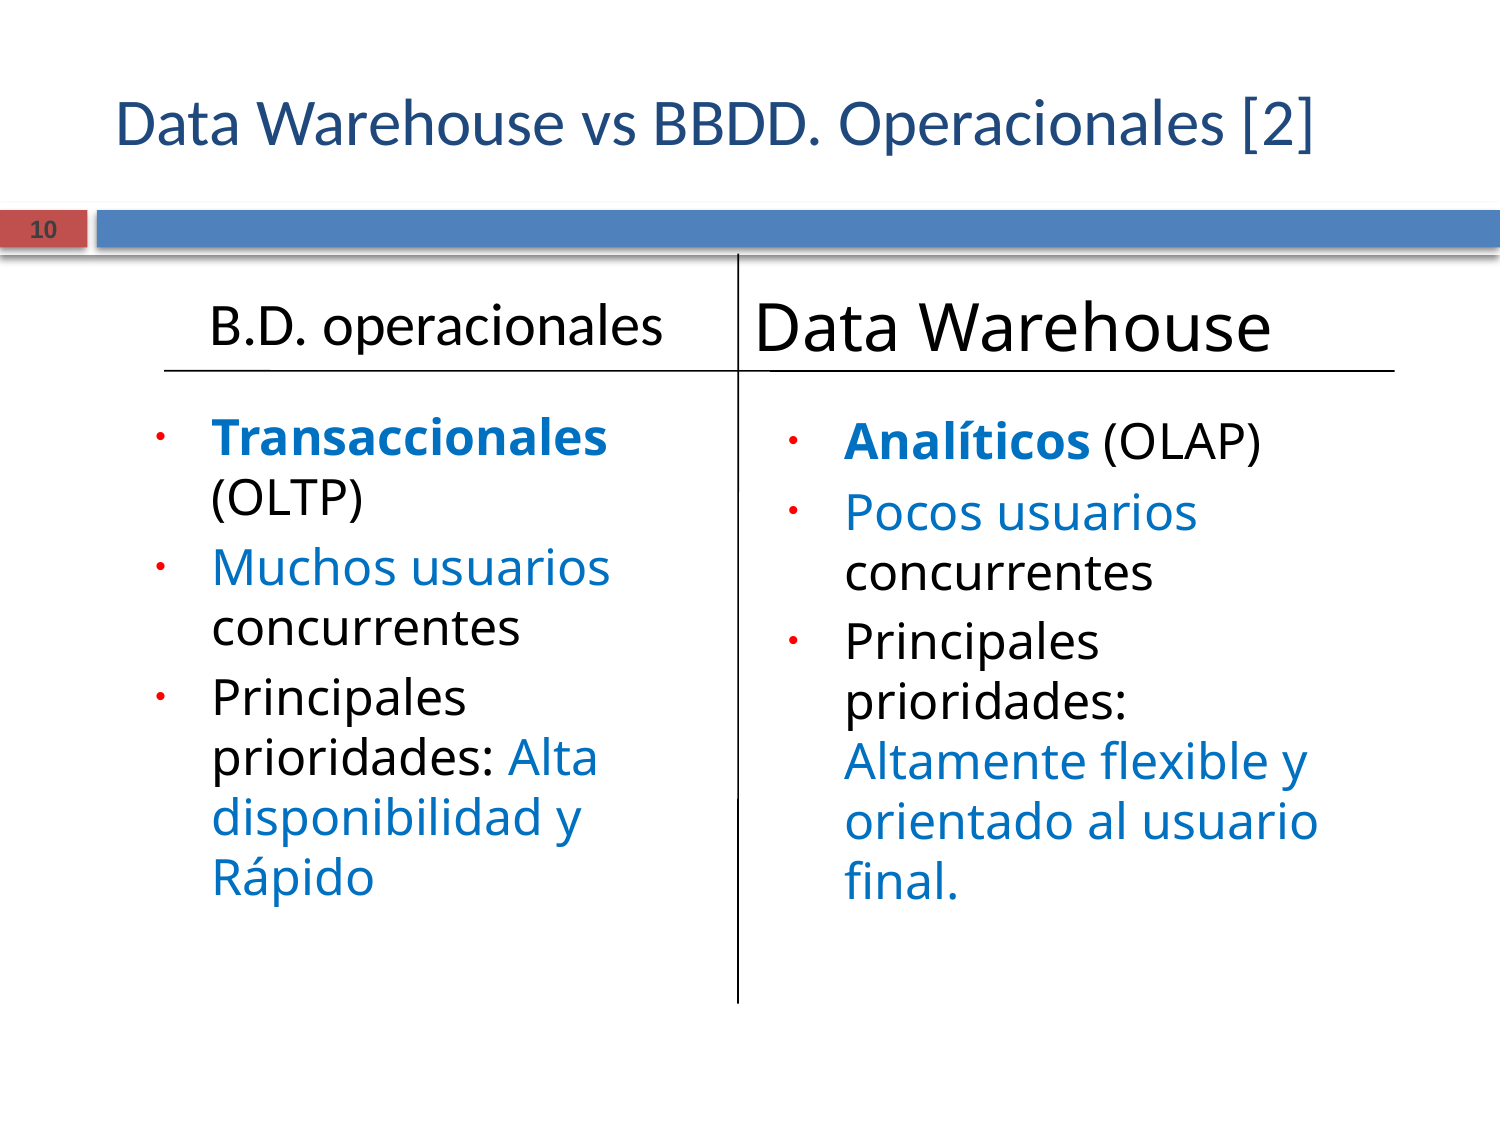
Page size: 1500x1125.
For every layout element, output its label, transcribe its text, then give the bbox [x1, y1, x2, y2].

title Data Warehouse vs BBDD. Operacionales [2] [100, 37, 1438, 200]
slide_number 10 [0, 208, 88, 249]
text_box Data Warehouse [714, 277, 1313, 370]
text_box Analíticos (OLAP) Pocos usuarios concurrentes Principales prioridades: Altamente flexible y orientado al usuario final. [773, 402, 1348, 1043]
text_box Transaccionales (OLTP) Muchos usuarios concurrentes Principales prioridades: Alta disponibilidad y Rápido [140, 398, 774, 1090]
list B.D. operacionales [140, 277, 714, 373]
